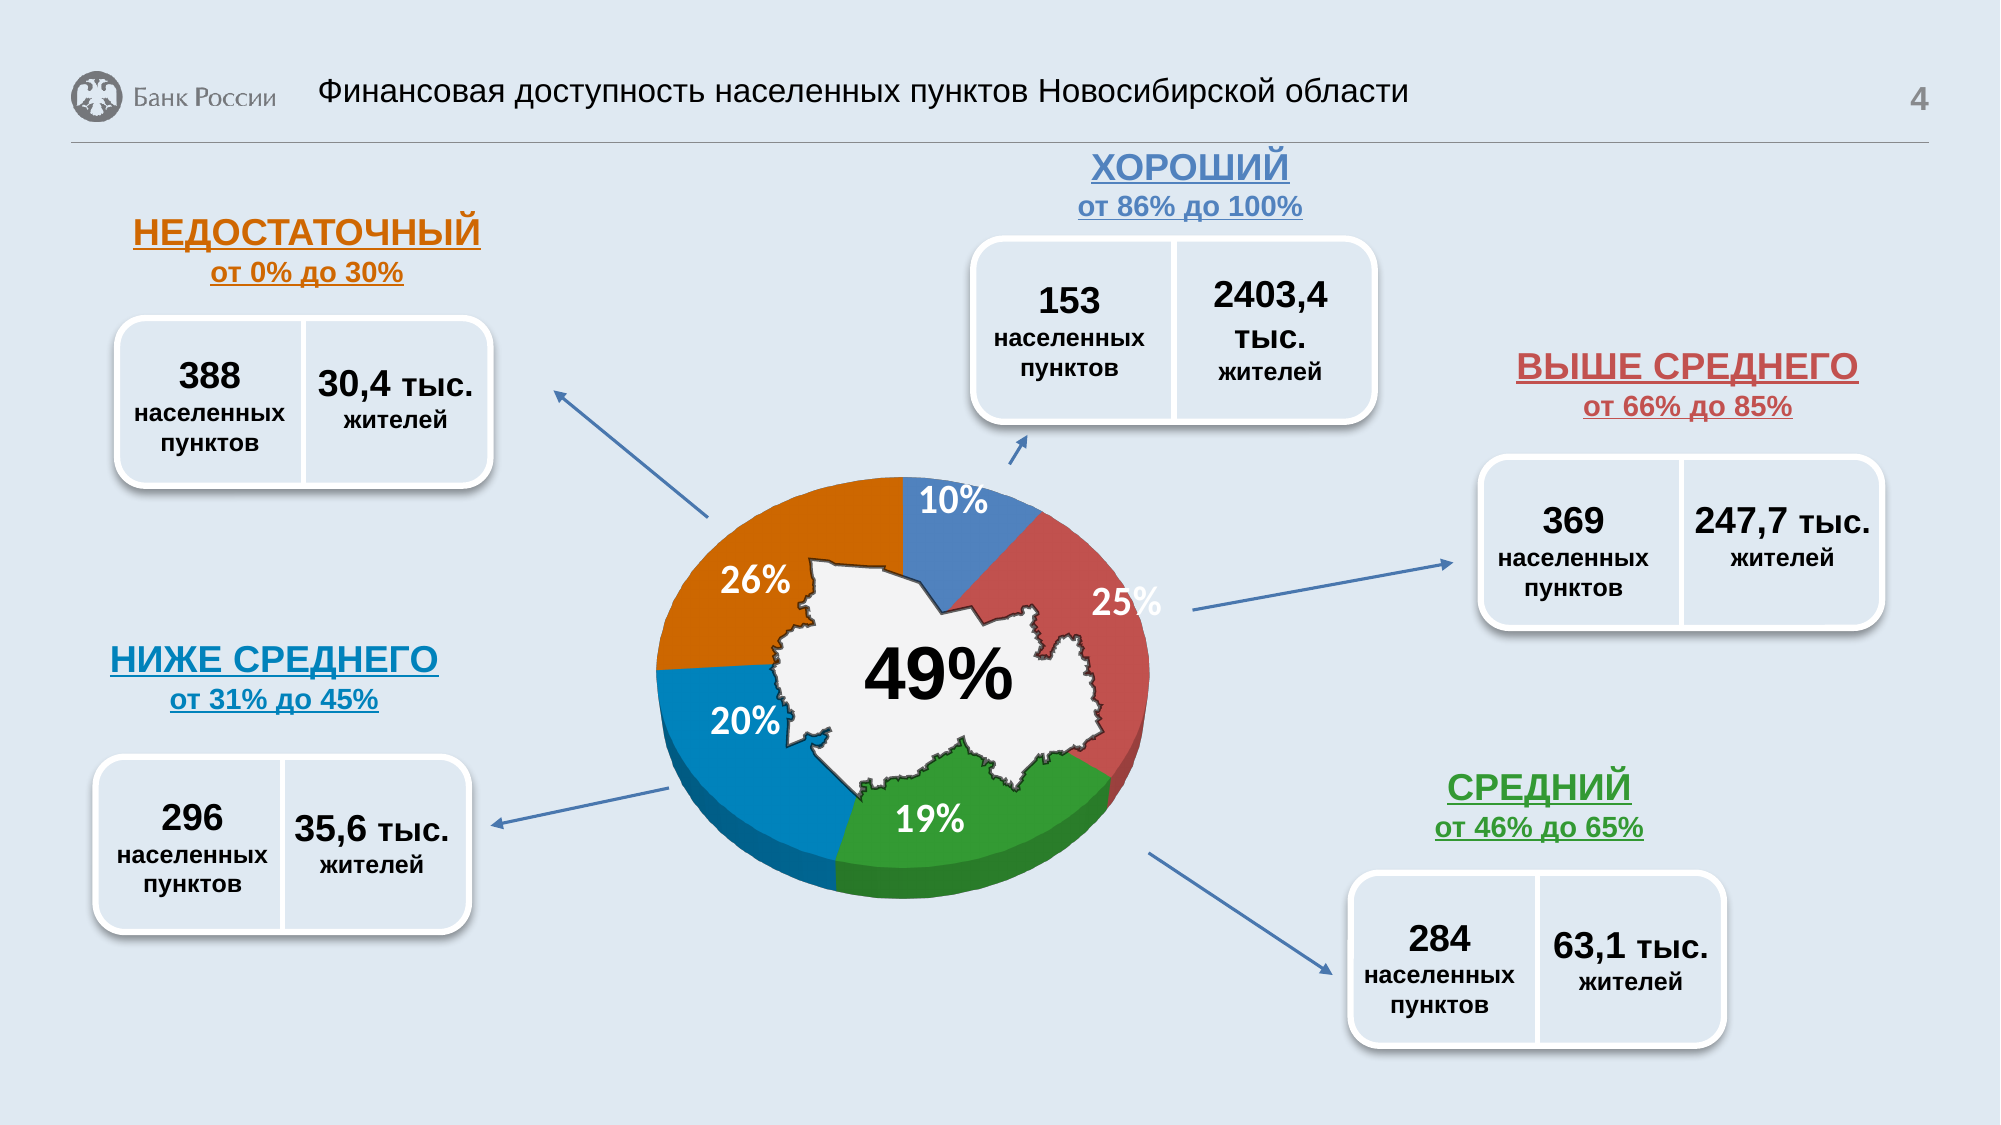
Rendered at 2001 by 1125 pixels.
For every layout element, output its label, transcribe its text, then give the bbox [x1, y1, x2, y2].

text_box 2403,4 тыс. жителей [1177, 262, 1376, 393]
chart [474, 434, 1216, 941]
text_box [1148, 852, 1333, 975]
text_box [1192, 562, 1454, 611]
text_box ВЫШЕ СРЕДНЕГО от 66% до 85% [1501, 334, 1874, 462]
text_box СРЕДНИЙ от 46% до 65% [1419, 755, 1659, 851]
text_box [1479, 455, 1884, 629]
text_box 284 населенных пунктов [1346, 906, 1533, 1027]
text_box 369 населенных пунктов [1480, 488, 1667, 609]
text_box 63,1 тыс. жителей [1540, 913, 1724, 1003]
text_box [553, 390, 708, 518]
text_box 247,7 тыс. жителей [1684, 488, 1888, 579]
text_box 296 населенных пунктов [101, 785, 280, 906]
text_box 30,4 тыс. жителей [304, 351, 489, 441]
text_box [116, 441, 474, 487]
text_box 35,6 тыс. жителей [285, 796, 466, 887]
text_box Финансовая доступность населенных пунктов Новосибирской области [317, 74, 1734, 174]
text_box [1349, 871, 1726, 1047]
slide_number 4 [1806, 70, 1929, 124]
text_box [94, 755, 470, 934]
text_box 388 населенных пунктов [116, 344, 303, 464]
text_box НИЖЕ СРЕДНЕГО от 31% до 45% [94, 627, 454, 768]
text_box НЕДОСТАТОЧНЫЙ от 0% до 30% [117, 200, 496, 296]
text_box [116, 317, 492, 434]
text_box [490, 787, 670, 826]
picture [71, 71, 275, 122]
text_box 2403,4 тыс. жителей [1165, 262, 1171, 393]
text_box 153 населенных пунктов [976, 269, 1163, 389]
text_box ХОРОШИЙ от 86% до 100% [1062, 135, 1319, 231]
text_box [972, 237, 1376, 423]
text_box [1009, 434, 1028, 465]
